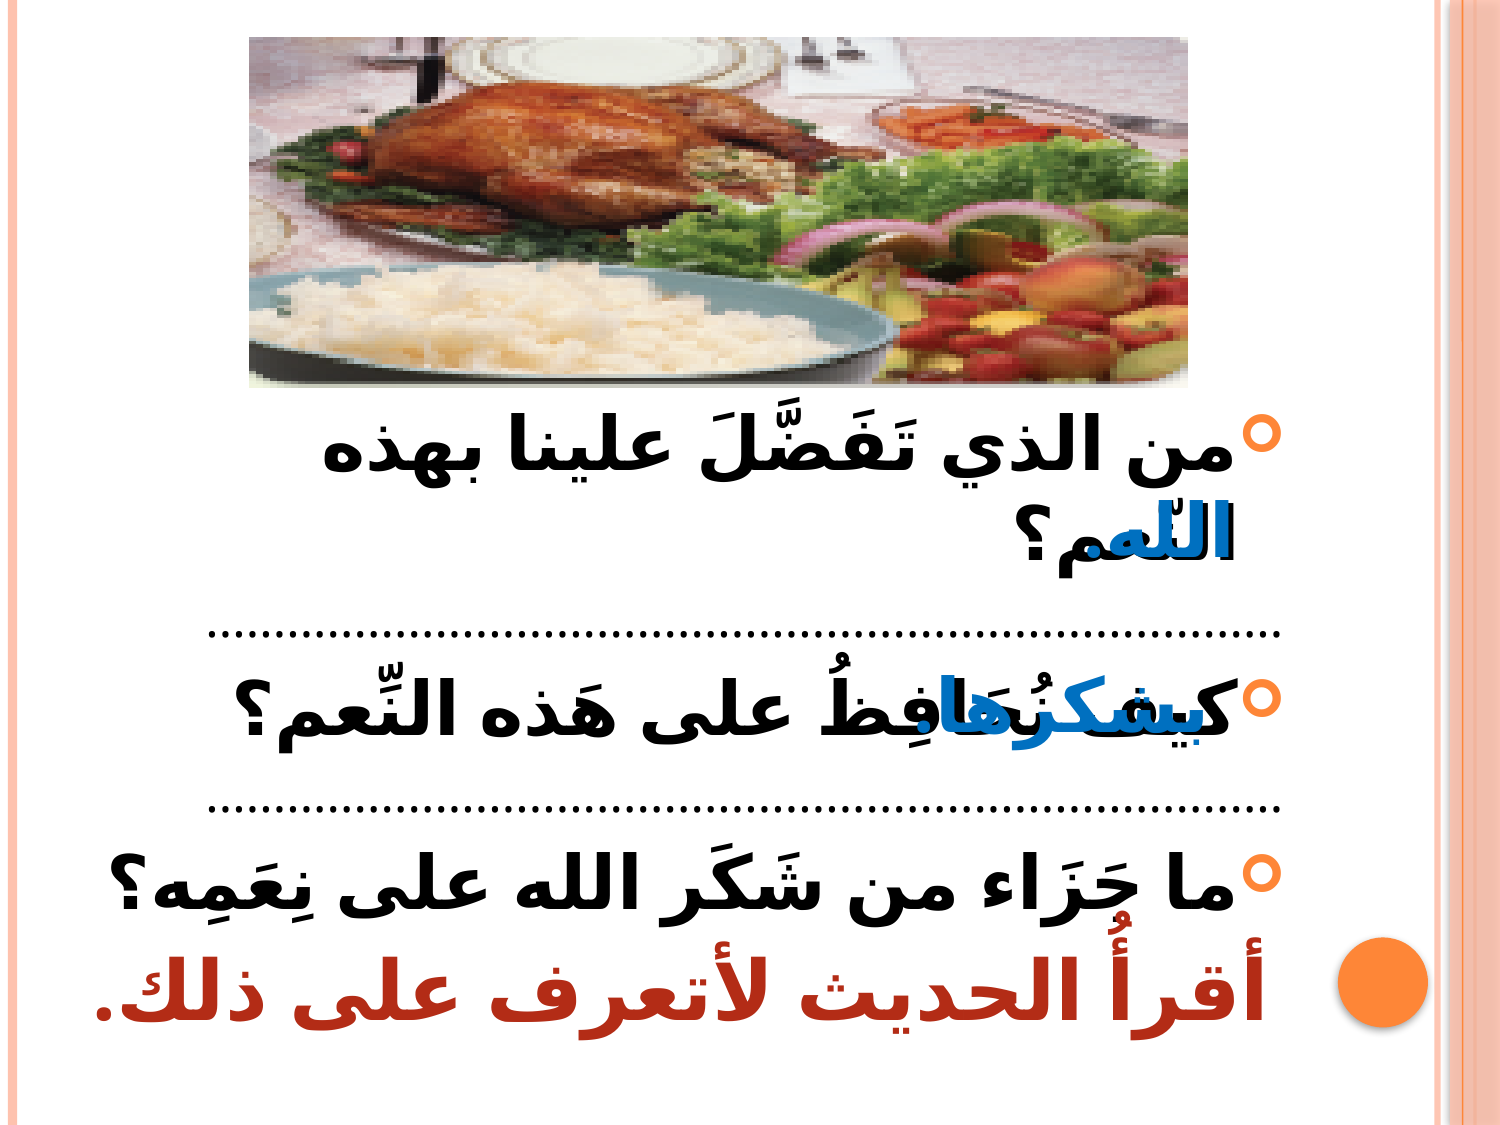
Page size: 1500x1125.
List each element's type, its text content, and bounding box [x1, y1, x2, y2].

text_box الله. [750, 474, 1250, 580]
picture [249, 36, 1188, 388]
text_box بشكرها. [887, 649, 1225, 755]
list من الذي تَفَضَّلَ علينا بهذه النّعم؟ ................................................................................ كيف نُحَافِظُ على هَذه النِّعم؟ ................................................................................ ما جَزَاء من شَكَر الله على نِعَمِه؟ أقرأُ الحديث لأتعرف على ذلك. [75, 387, 1300, 1062]
